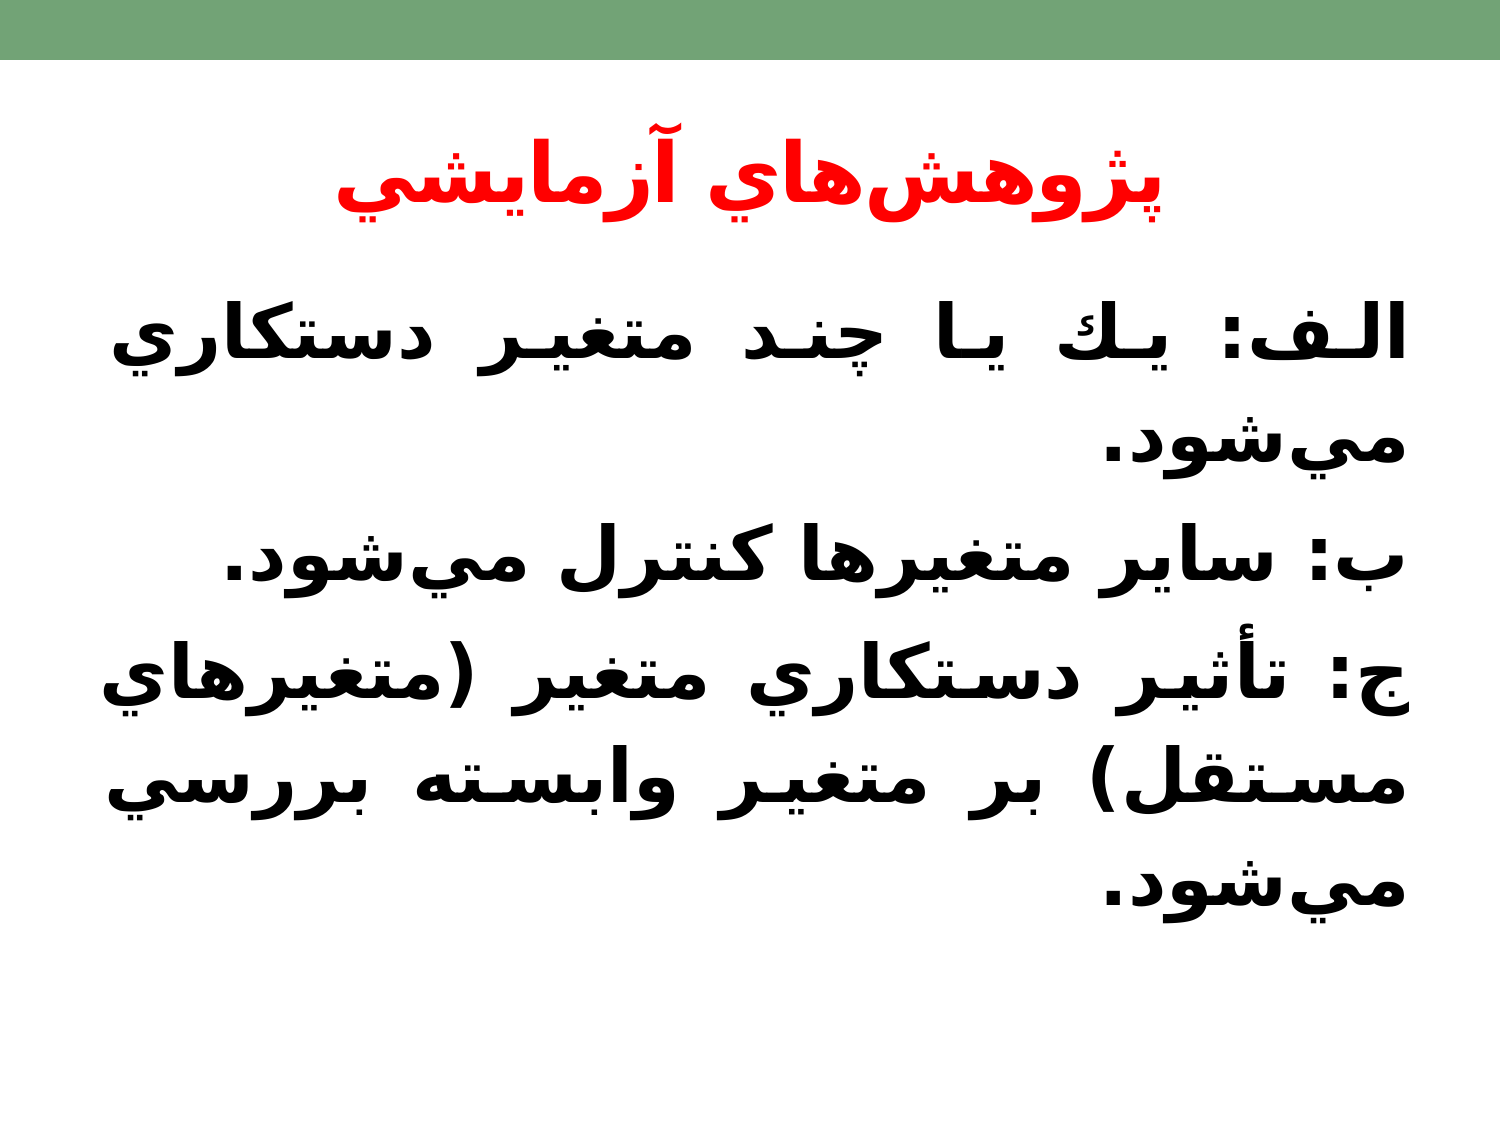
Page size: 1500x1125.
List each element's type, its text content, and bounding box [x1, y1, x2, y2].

title پژوهش‌هاي آزمايشي [75, 87, 1425, 250]
list الف: يك يا چند متغير دستكاري مي‌شود. ب: ساير متغيرها كنترل مي‌شود. ج: تأثير دستكاري متغير (متغيرهاي مستقل) بر متغير وابسته بررسي مي‌شود. [75, 262, 1425, 1063]
